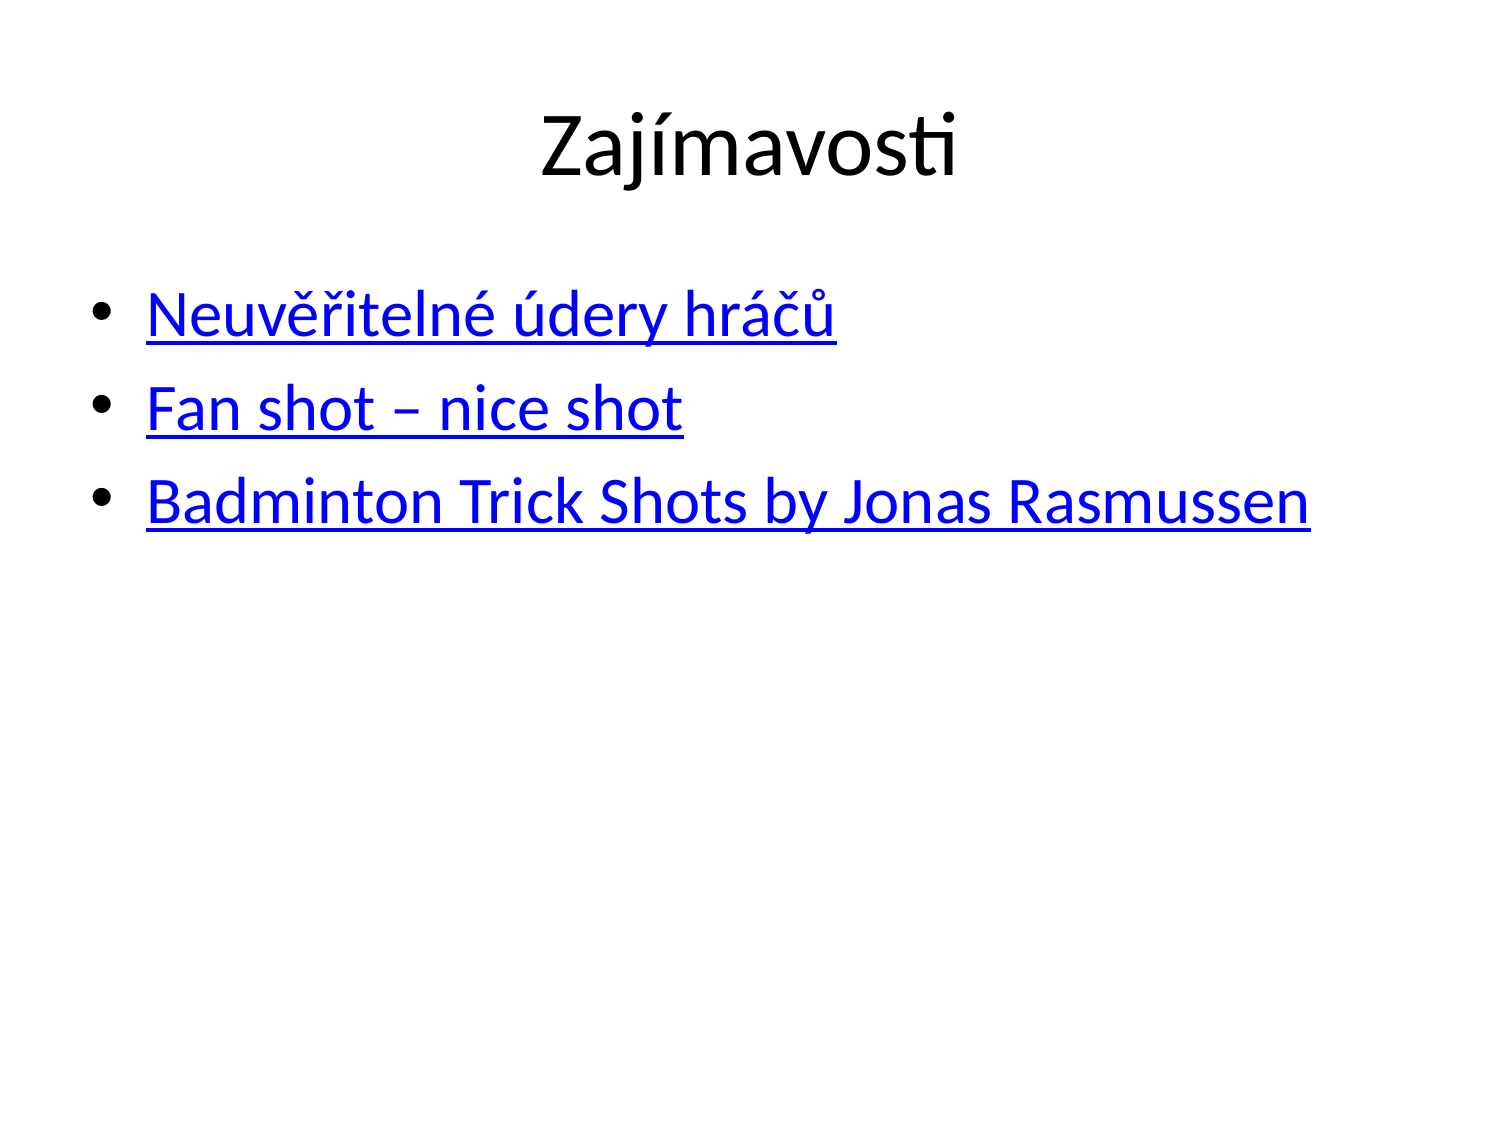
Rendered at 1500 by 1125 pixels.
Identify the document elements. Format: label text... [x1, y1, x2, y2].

title Zajímavosti [75, 45, 1425, 233]
list Neuvěřitelné údery hráčů Fan shot – nice shot Badminton Trick Shots by Jonas Rasmussen [75, 262, 1425, 1005]
